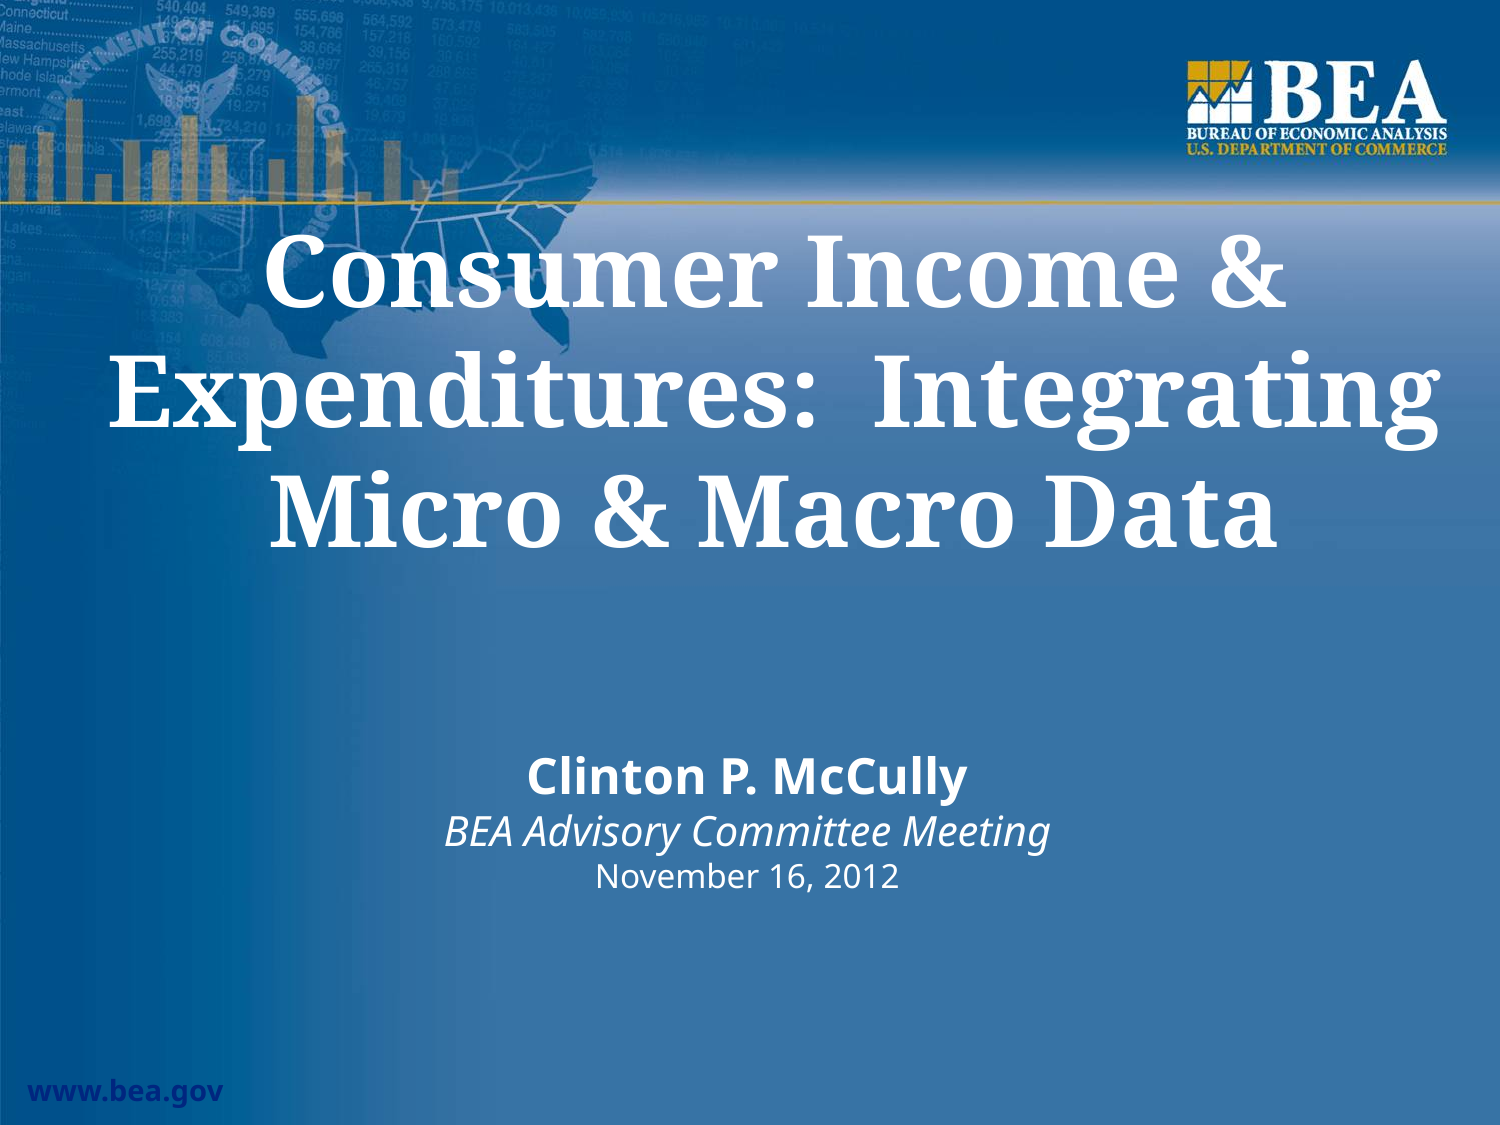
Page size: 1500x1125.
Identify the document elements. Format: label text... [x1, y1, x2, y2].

picture [0, 0, 1500, 1125]
title Consumer Income & Expenditures: Integrating Micro & Macro Data [74, 199, 1476, 576]
text_box Clinton P. McCully BEA Advisory Committee Meeting November 16, 2012 [228, 737, 1267, 903]
